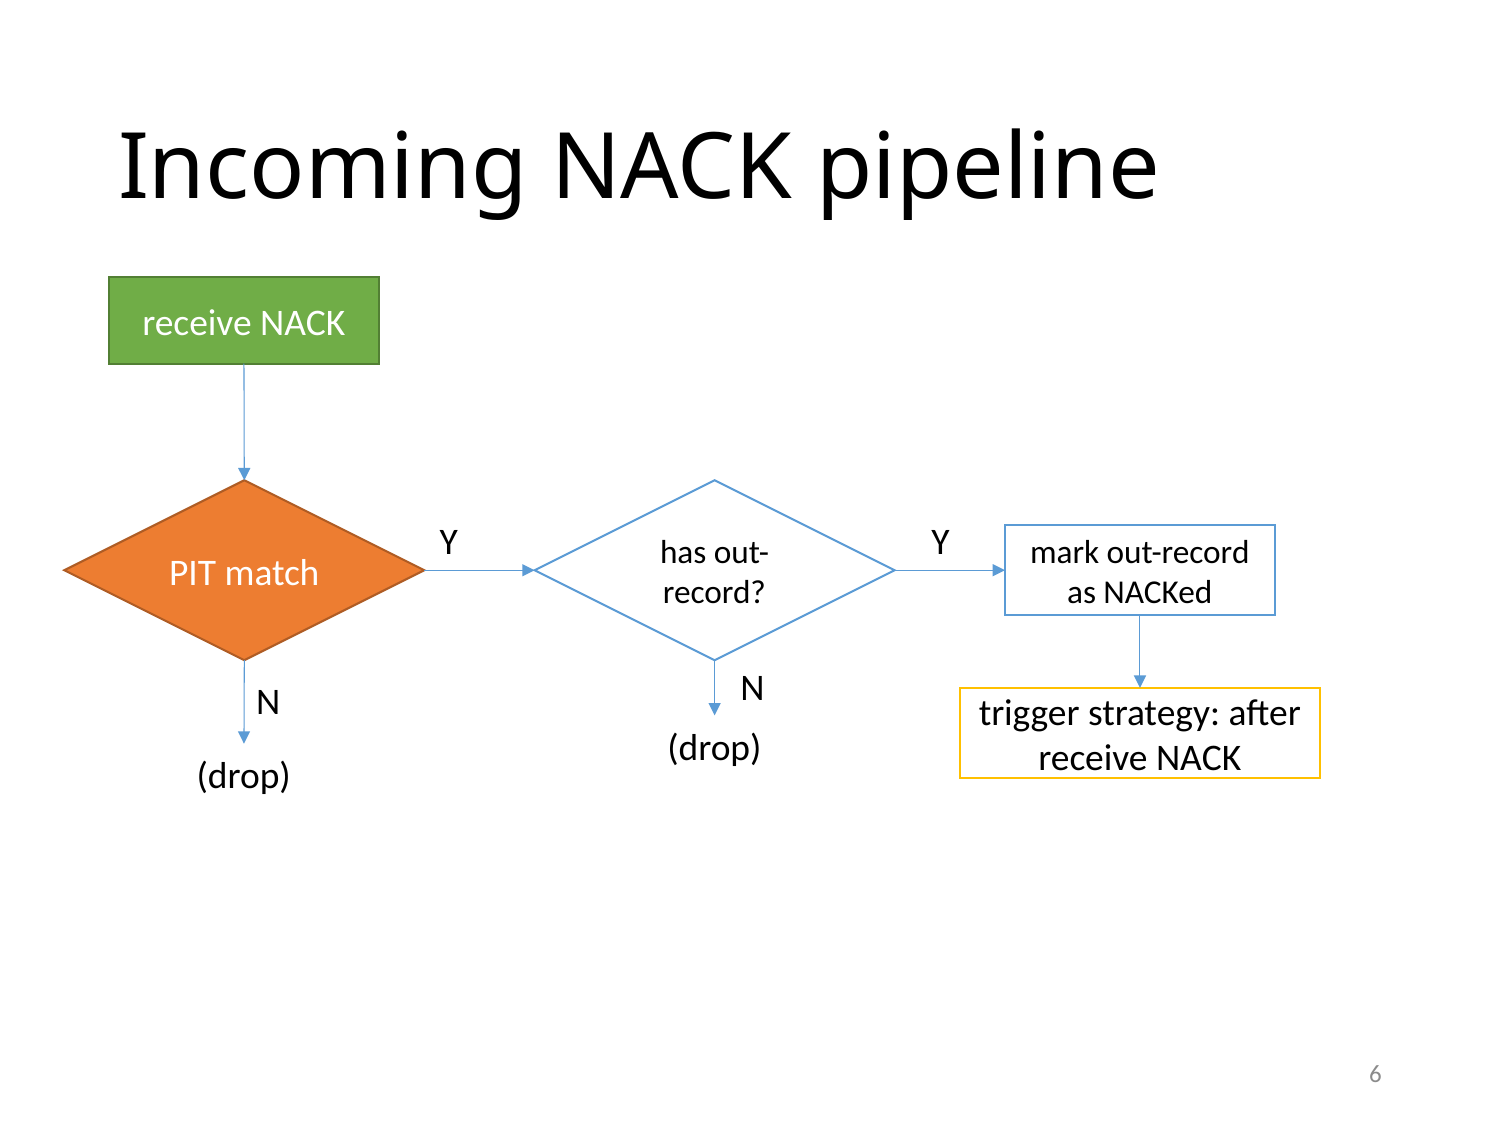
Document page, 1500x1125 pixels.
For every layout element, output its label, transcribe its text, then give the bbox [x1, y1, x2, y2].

text_box N [245, 669, 296, 730]
text_box N [725, 655, 780, 716]
text_box receive NACK [108, 276, 380, 365]
text_box (drop) [652, 715, 777, 776]
text_box Y [424, 509, 473, 570]
text_box PIT match [61, 479, 426, 662]
text_box has out-record? [534, 479, 897, 662]
text_box trigger strategy: after receive NACK [959, 687, 1321, 779]
text_box Y [916, 509, 965, 570]
slide_number 6 [1059, 1042, 1397, 1103]
title Incoming NACK pipeline [103, 59, 1397, 278]
text_box (drop) [181, 743, 306, 804]
text_box mark out-record as NACKed [1004, 524, 1276, 616]
